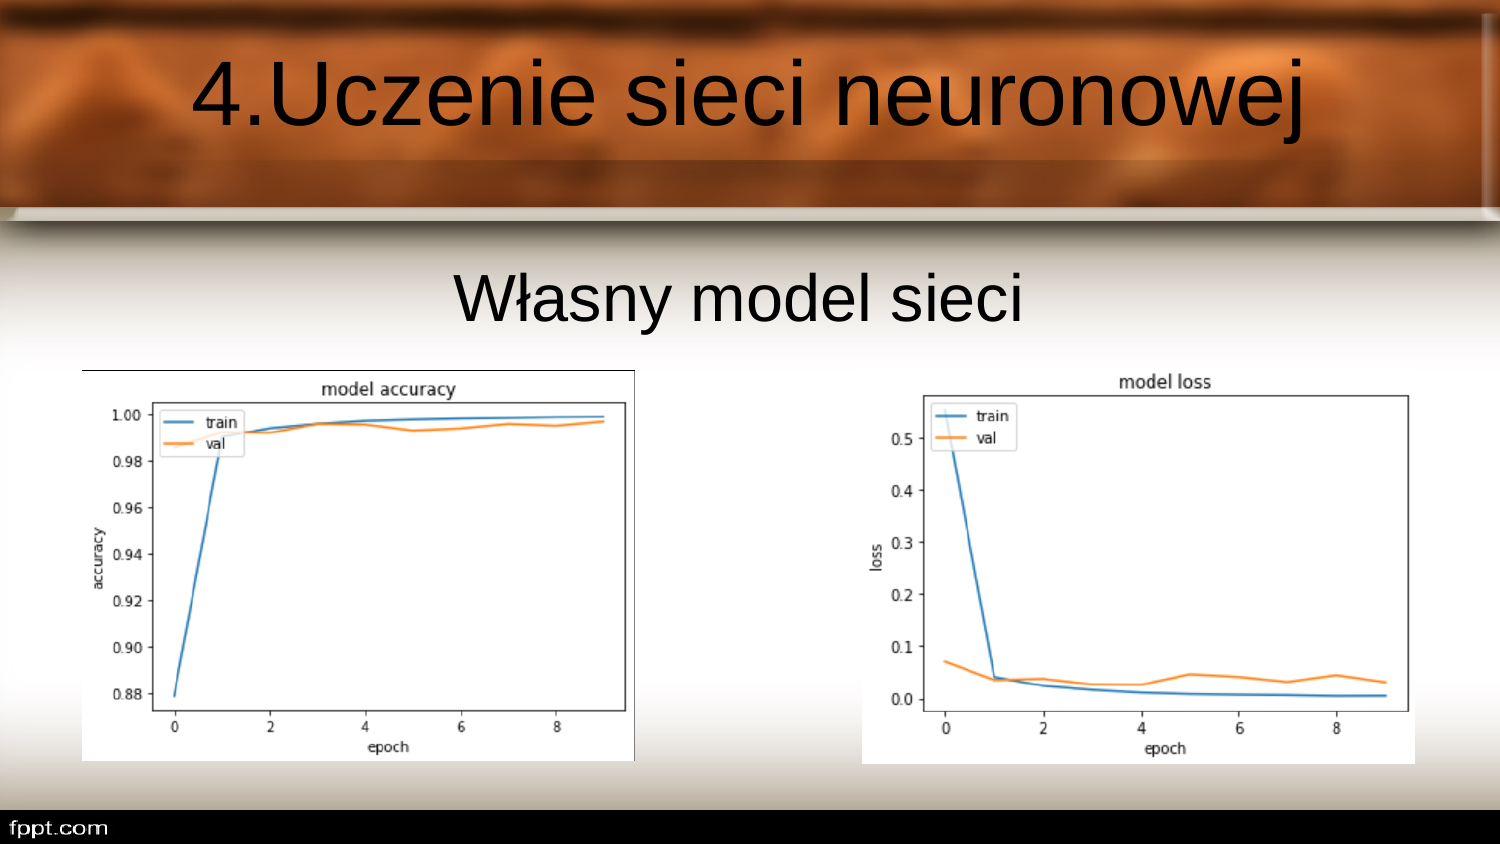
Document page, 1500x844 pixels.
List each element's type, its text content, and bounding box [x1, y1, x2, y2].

title 4.Uczenie sieci neuronowej [75, 72, 1425, 214]
picture [0, 0, 1500, 844]
list Własny model sieci [438, 246, 1062, 804]
